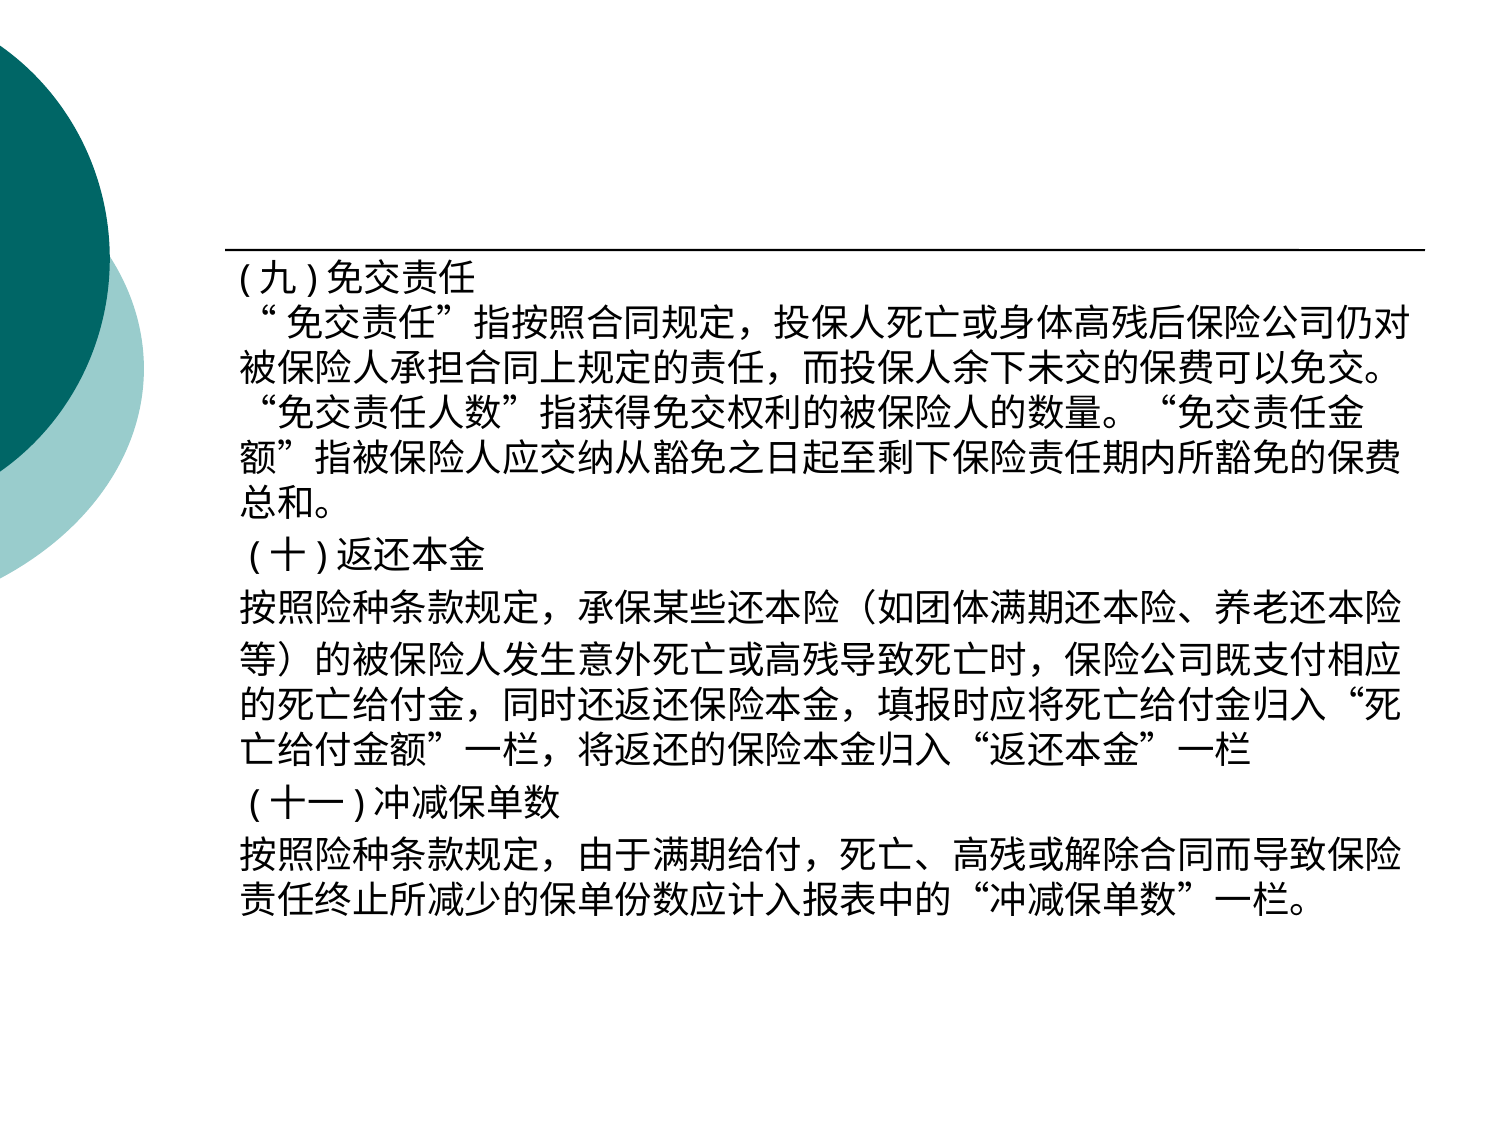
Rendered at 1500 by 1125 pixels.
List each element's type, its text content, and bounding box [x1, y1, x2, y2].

text_box (九)免交责任 “免交责任”指按照合同规定，投保人死亡或身体高残后保险公司仍对被保险人承担合同上规定的责任，而投保人余下未交的保费可以免交。“免交责任人数”指获得免交权利的被保险人的数量。“免交责任金额”指被保险人应交纳从豁免之日起至剩下保险责任期内所豁免的保费总和。 (十)返还本金 按照险种条款规定，承保某些还本险（如团体满期还本险、养老还本险 等）的被保险人发生意外死亡或高残导致死亡时，保险公司既支付相应的死亡给付金，同时还返还保险本金，填报时应将死亡给付金归入“死亡给付金额”一栏，将返还的保险本金归入“返还本金”一栏 (十一)冲减保单数 按照险种条款规定，由于满期给付，死亡、高残或解除合同而导致保险责任终止所减少的保单份数应计入报表中的“冲减保单数”一栏。 [224, 246, 1454, 1079]
